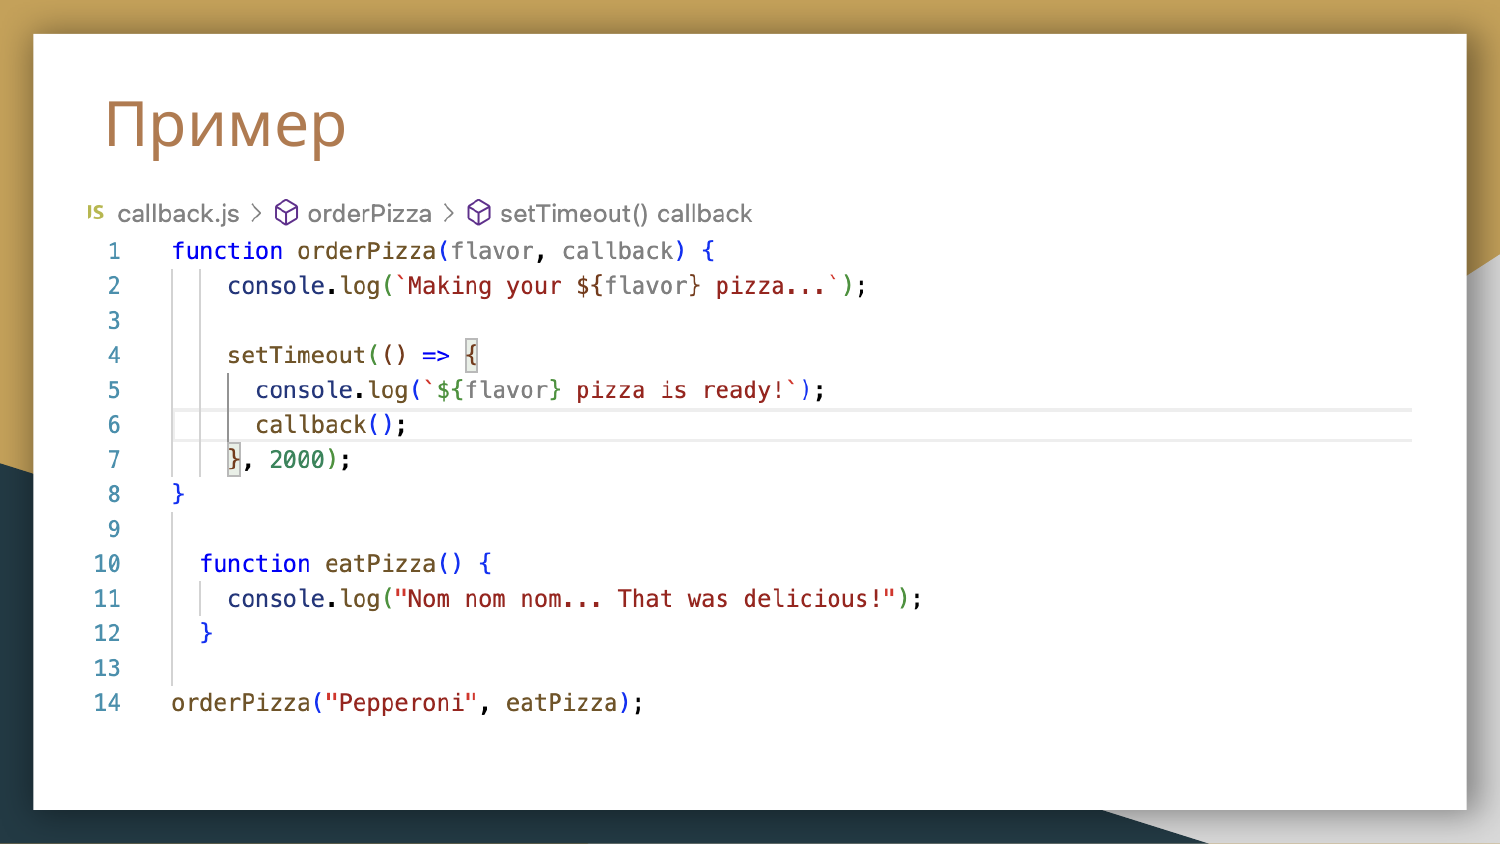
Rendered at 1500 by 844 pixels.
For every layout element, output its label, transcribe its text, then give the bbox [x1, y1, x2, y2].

title Пример [88, 67, 697, 176]
picture [87, 192, 1413, 776]
